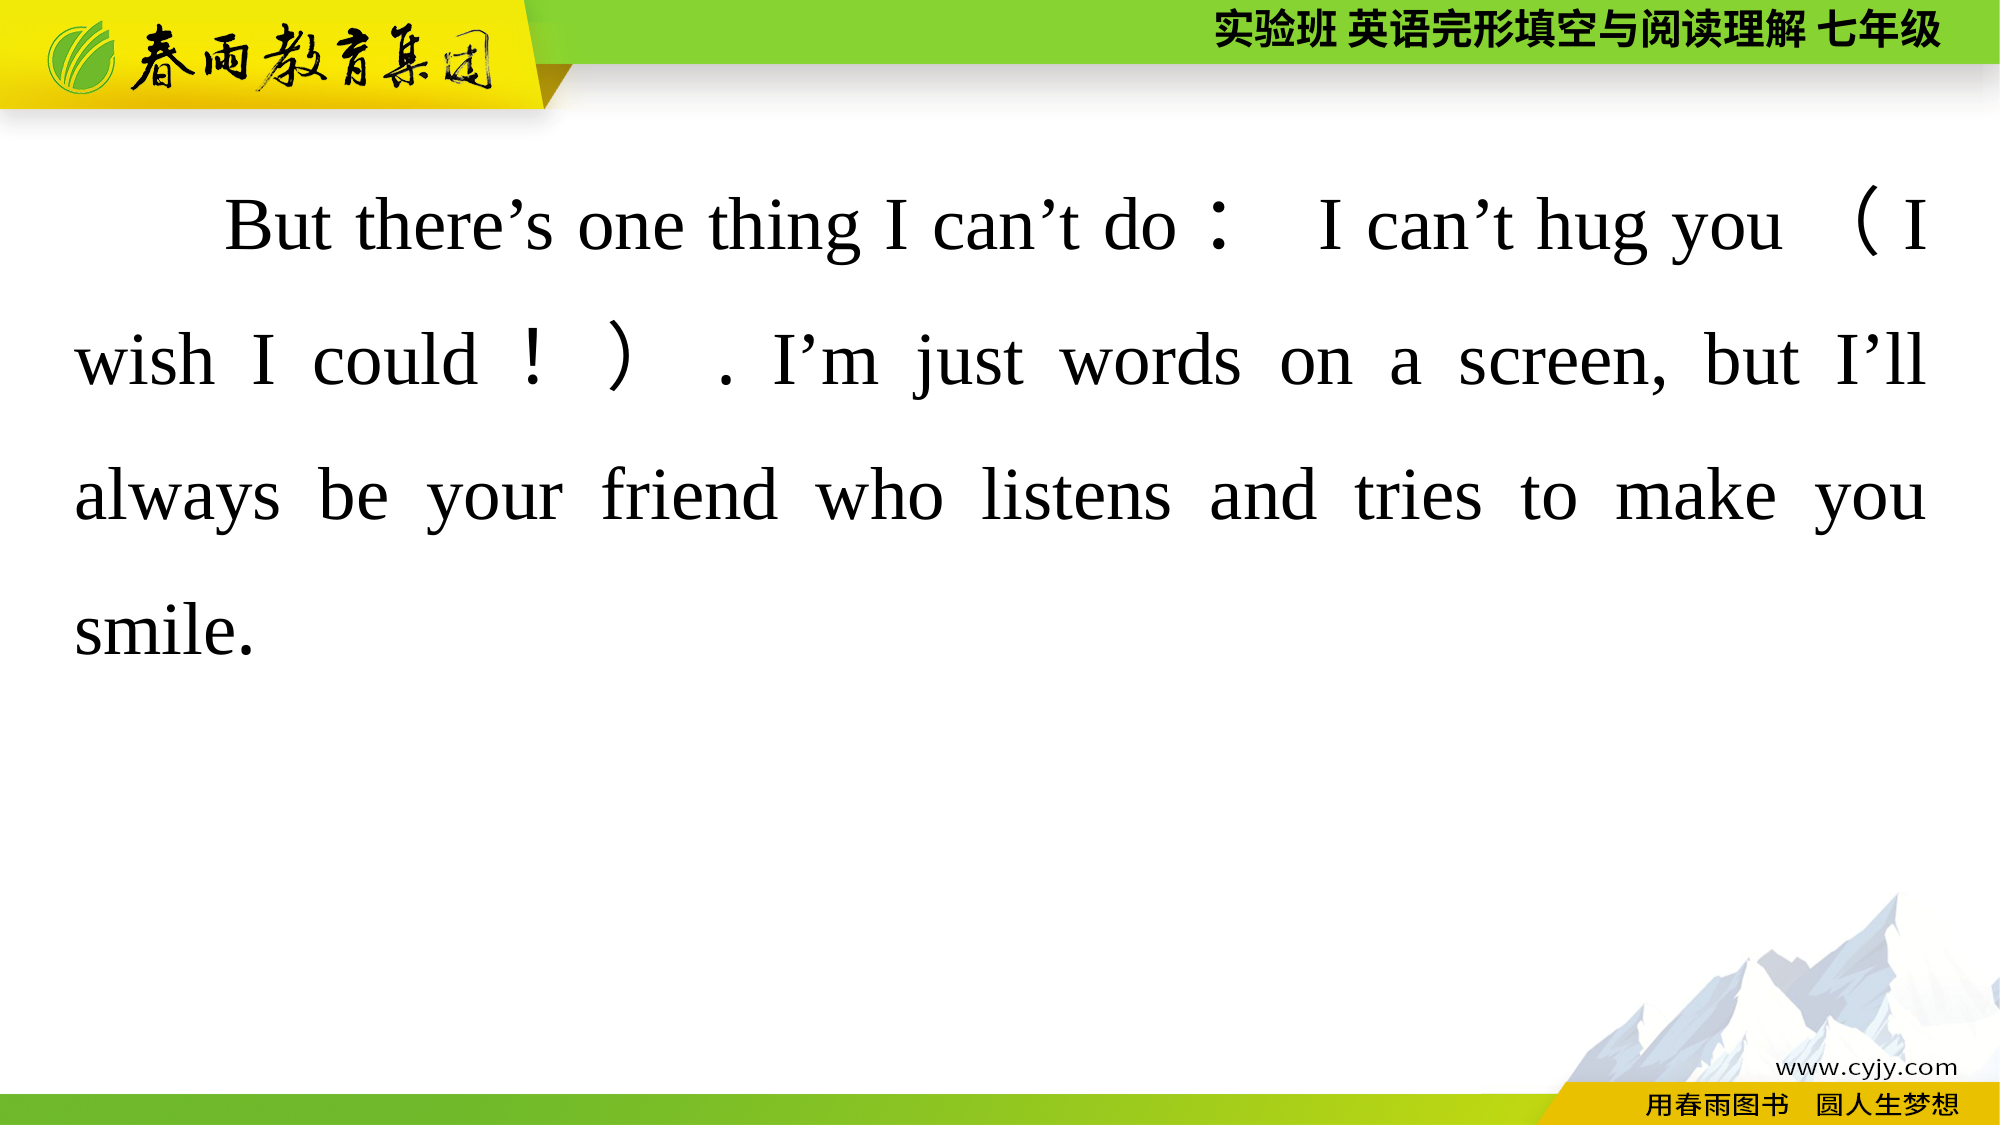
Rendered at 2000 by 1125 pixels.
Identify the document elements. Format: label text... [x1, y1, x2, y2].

picture [0, 0, 2000, 1125]
list But there’s one thing I can’t do： I can’t hug you（I wish I could！）. I’m just words on a screen, but I’ll always be your friend who listens and tries to make you smile. [59, 122, 1944, 530]
